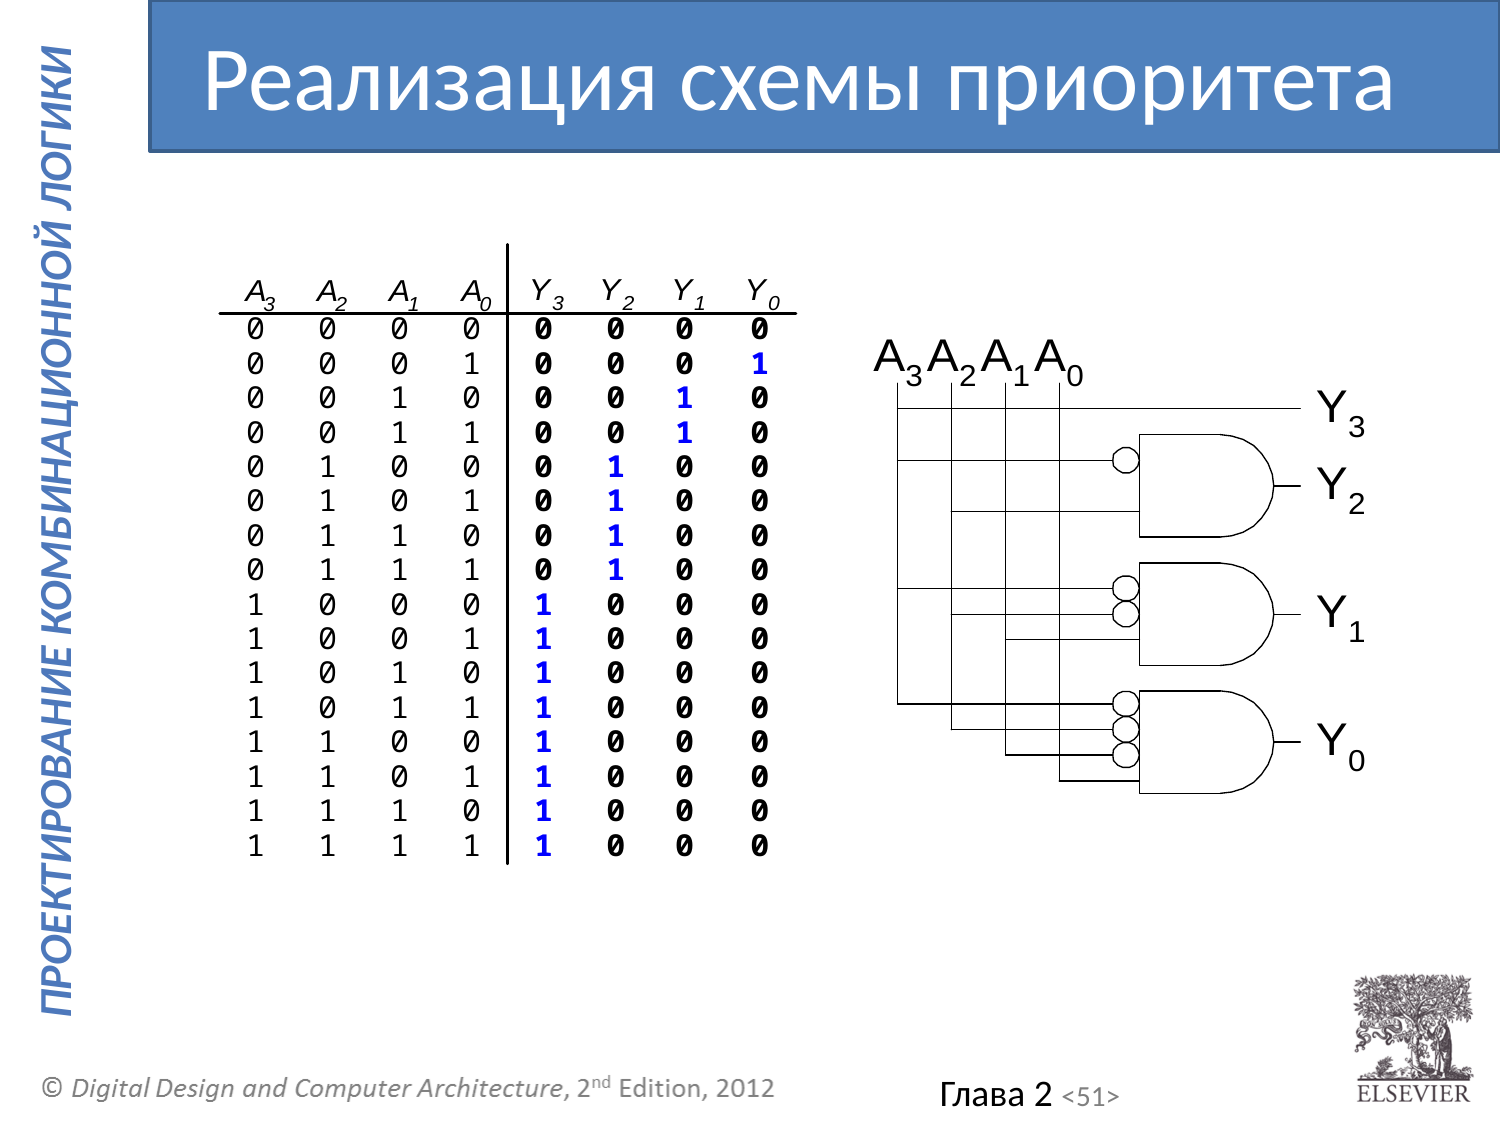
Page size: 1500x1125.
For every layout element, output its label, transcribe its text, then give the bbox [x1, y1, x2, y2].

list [212, 237, 803, 871]
text_box Реализация схемы приоритета [187, 11, 1488, 136]
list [837, 299, 1401, 818]
picture [0, 0, 1500, 1125]
